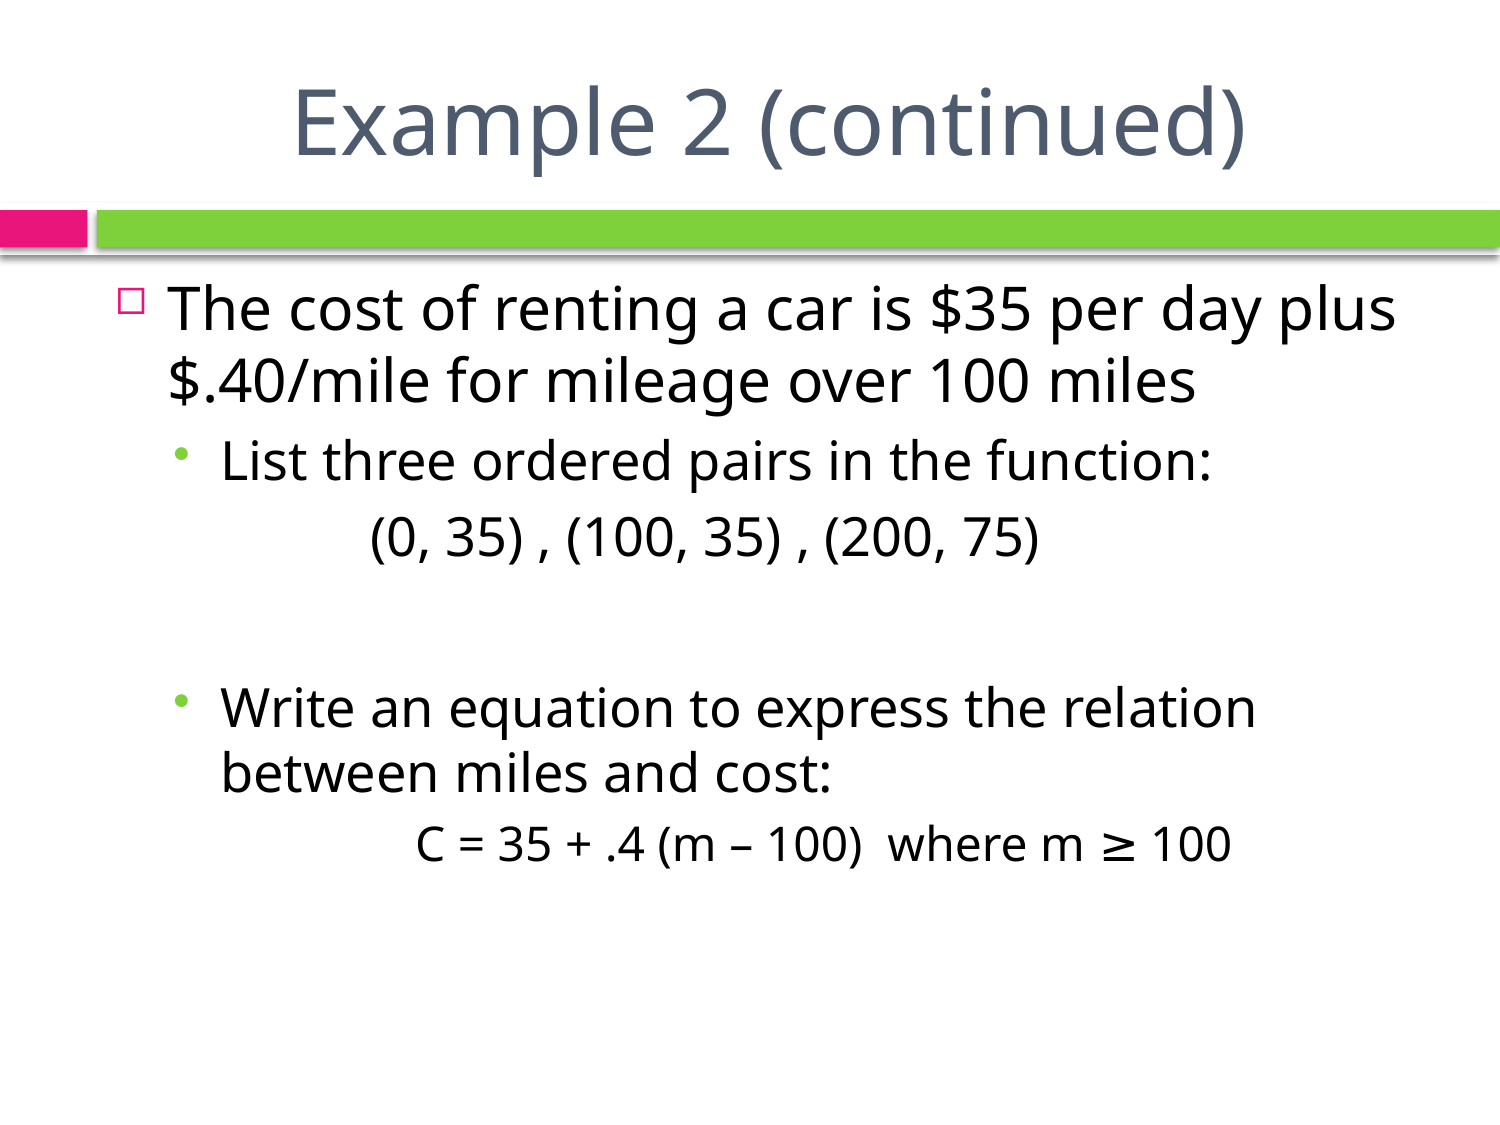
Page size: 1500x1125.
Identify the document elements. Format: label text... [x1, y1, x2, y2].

title Example 2 (continued) [100, 37, 1438, 200]
list The cost of renting a car is $35 per day plus $.40/mile for mileage over 100 miles List three ordered pairs in the function: (0, 35) , (100, 35) , (200, 75) Write an equation to express the relation between miles and cost: C = 35 + .4 (m – 100) where m ≥ 100 [100, 262, 1438, 1000]
